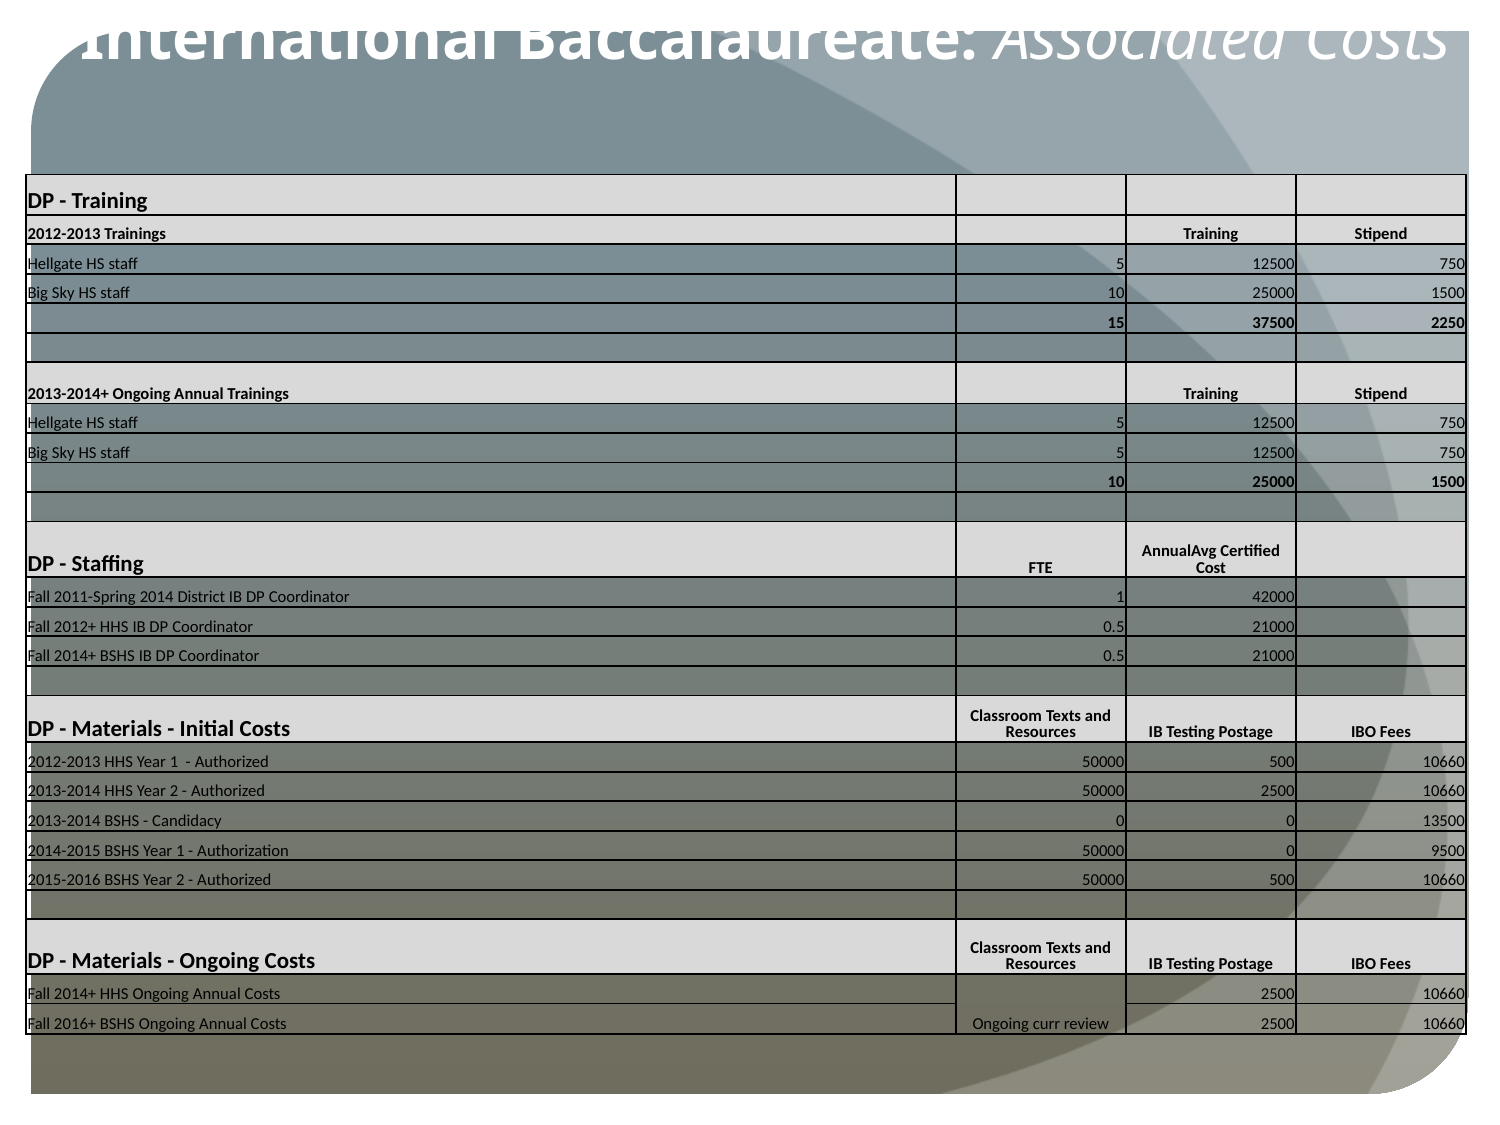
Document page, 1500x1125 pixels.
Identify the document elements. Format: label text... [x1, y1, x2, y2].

table_cell 50000 [957, 861, 1125, 889]
table_cell 1500 [1297, 463, 1465, 491]
table_cell 42000 [1127, 578, 1295, 606]
table_cell [1297, 493, 1465, 521]
table_cell FTE [957, 522, 1125, 576]
table_cell 5 [957, 434, 1125, 462]
table_cell 10660 [1297, 1004, 1465, 1033]
table_cell [27, 667, 955, 695]
table_cell Training [1127, 216, 1295, 243]
table_cell 50000 [957, 743, 1125, 771]
table_cell [1127, 334, 1295, 361]
table_cell Hellgate HS staff [27, 404, 955, 432]
table_cell DP - Materials - Ongoing Costs [27, 920, 955, 973]
table_cell 2012-2013 HHS Year 1 - Authorized [27, 743, 955, 771]
table_cell Stipend [1297, 216, 1465, 243]
table_cell [1127, 493, 1295, 521]
table_cell 12500 [1127, 434, 1295, 462]
table_cell DP - Staffing [27, 522, 955, 576]
table_cell Classroom Texts and Resources [957, 696, 1125, 741]
table_cell 5 [957, 245, 1125, 273]
table_cell 50000 [957, 832, 1125, 859]
table_cell [1297, 891, 1465, 918]
table_cell 2014-2015 BSHS Year 1 - Authorization [27, 832, 955, 859]
table_cell 15 [957, 304, 1125, 332]
table_header [1297, 175, 1465, 214]
table_cell [1297, 334, 1465, 361]
table_cell 12500 [1127, 245, 1295, 273]
table_cell [27, 493, 955, 521]
table_cell 10 [957, 275, 1125, 302]
table_cell 9500 [1297, 832, 1465, 859]
table_cell 2013-2014 BSHS - Candidacy [27, 802, 955, 830]
table_cell 37500 [1127, 304, 1295, 332]
table_cell Ongoing curr review [957, 975, 1125, 1033]
table_cell Fall 2014+ HHS Ongoing Annual Costs [27, 975, 955, 1003]
table_cell Fall 2012+ HHS IB DP Coordinator [27, 608, 955, 635]
table_cell [1297, 637, 1465, 665]
table_cell 25000 [1127, 463, 1295, 491]
table_cell [1297, 608, 1465, 635]
table_cell [27, 463, 955, 491]
table_cell 12500 [1127, 404, 1295, 432]
table_cell 13500 [1297, 802, 1465, 830]
table_cell 2013-2014+ Ongoing Annual Trainings [27, 363, 955, 403]
table_cell 750 [1297, 245, 1465, 273]
table_cell 10660 [1297, 861, 1465, 889]
table_cell [957, 493, 1125, 521]
table_cell 5 [957, 404, 1125, 432]
table_cell 50000 [957, 773, 1125, 800]
table_cell AnnualAvg Certified Cost [1127, 522, 1295, 576]
table_cell 1500 [1297, 275, 1465, 302]
picture [24, 30, 1473, 1094]
table_cell 1 [957, 578, 1125, 606]
table_cell 0 [1127, 832, 1295, 859]
table_cell 500 [1127, 861, 1295, 889]
table_cell [1297, 578, 1465, 606]
table_cell 2500 [1127, 773, 1295, 800]
table_cell IB Testing Postage [1127, 696, 1295, 741]
table_cell 10660 [1297, 743, 1465, 771]
table_cell [1127, 667, 1295, 695]
table_cell Fall 2016+ BSHS Ongoing Annual Costs [27, 1004, 955, 1033]
table_cell 2250 [1297, 304, 1465, 332]
table_cell DP - Materials - Initial Costs [27, 696, 955, 741]
table_cell IB Testing Postage [1127, 920, 1295, 973]
table_cell 0.5 [957, 637, 1125, 665]
table_cell [1297, 522, 1465, 576]
table_cell 750 [1297, 434, 1465, 462]
table_cell [957, 363, 1125, 403]
table_cell 2015-2016 BSHS Year 2 - Authorized [27, 861, 955, 889]
table_cell 21000 [1127, 637, 1295, 665]
text_box International Baccalaureate: Associated Costs [0, 33, 1467, 149]
table_cell 0 [1127, 802, 1295, 830]
table_header [957, 175, 1125, 214]
table_cell Fall 2014+ BSHS IB DP Coordinator [27, 637, 955, 665]
table_cell [27, 304, 955, 332]
table_cell 2013-2014 HHS Year 2 - Authorized [27, 773, 955, 800]
table_cell [1127, 891, 1295, 918]
table_cell Classroom Texts and Resources [957, 920, 1125, 973]
table_cell Stipend [1297, 363, 1465, 403]
table_cell 25000 [1127, 275, 1295, 302]
table_cell Fall 2011-Spring 2014 District IB DP Coordinator [27, 578, 955, 606]
table_cell Hellgate HS staff [27, 245, 955, 273]
table_cell [957, 667, 1125, 695]
table_cell [27, 891, 955, 918]
table_cell 0 [957, 802, 1125, 830]
table_cell [957, 216, 1125, 243]
table_header DP - Training [27, 175, 955, 214]
table_cell Big Sky HS staff [27, 434, 955, 462]
table_cell 10 [957, 463, 1125, 491]
table_cell [957, 334, 1125, 361]
table_cell Training [1127, 363, 1295, 403]
table_cell 2500 [1127, 975, 1295, 1003]
table_cell 10660 [1297, 773, 1465, 800]
table_cell 2012-2013 Trainings [27, 216, 955, 243]
table_cell IBO Fees [1297, 920, 1465, 973]
table_cell 500 [1127, 743, 1295, 771]
table_cell [957, 891, 1125, 918]
table_cell 21000 [1127, 608, 1295, 635]
table_cell 2500 [1127, 1004, 1295, 1033]
table_cell [27, 334, 955, 361]
table_cell 10660 [1297, 975, 1465, 1003]
table_cell [1297, 667, 1465, 695]
table_cell IBO Fees [1297, 696, 1465, 741]
table_cell 750 [1297, 404, 1465, 432]
table_cell 0.5 [957, 608, 1125, 635]
table_cell Big Sky HS staff [27, 275, 955, 302]
table_header [1127, 175, 1295, 214]
